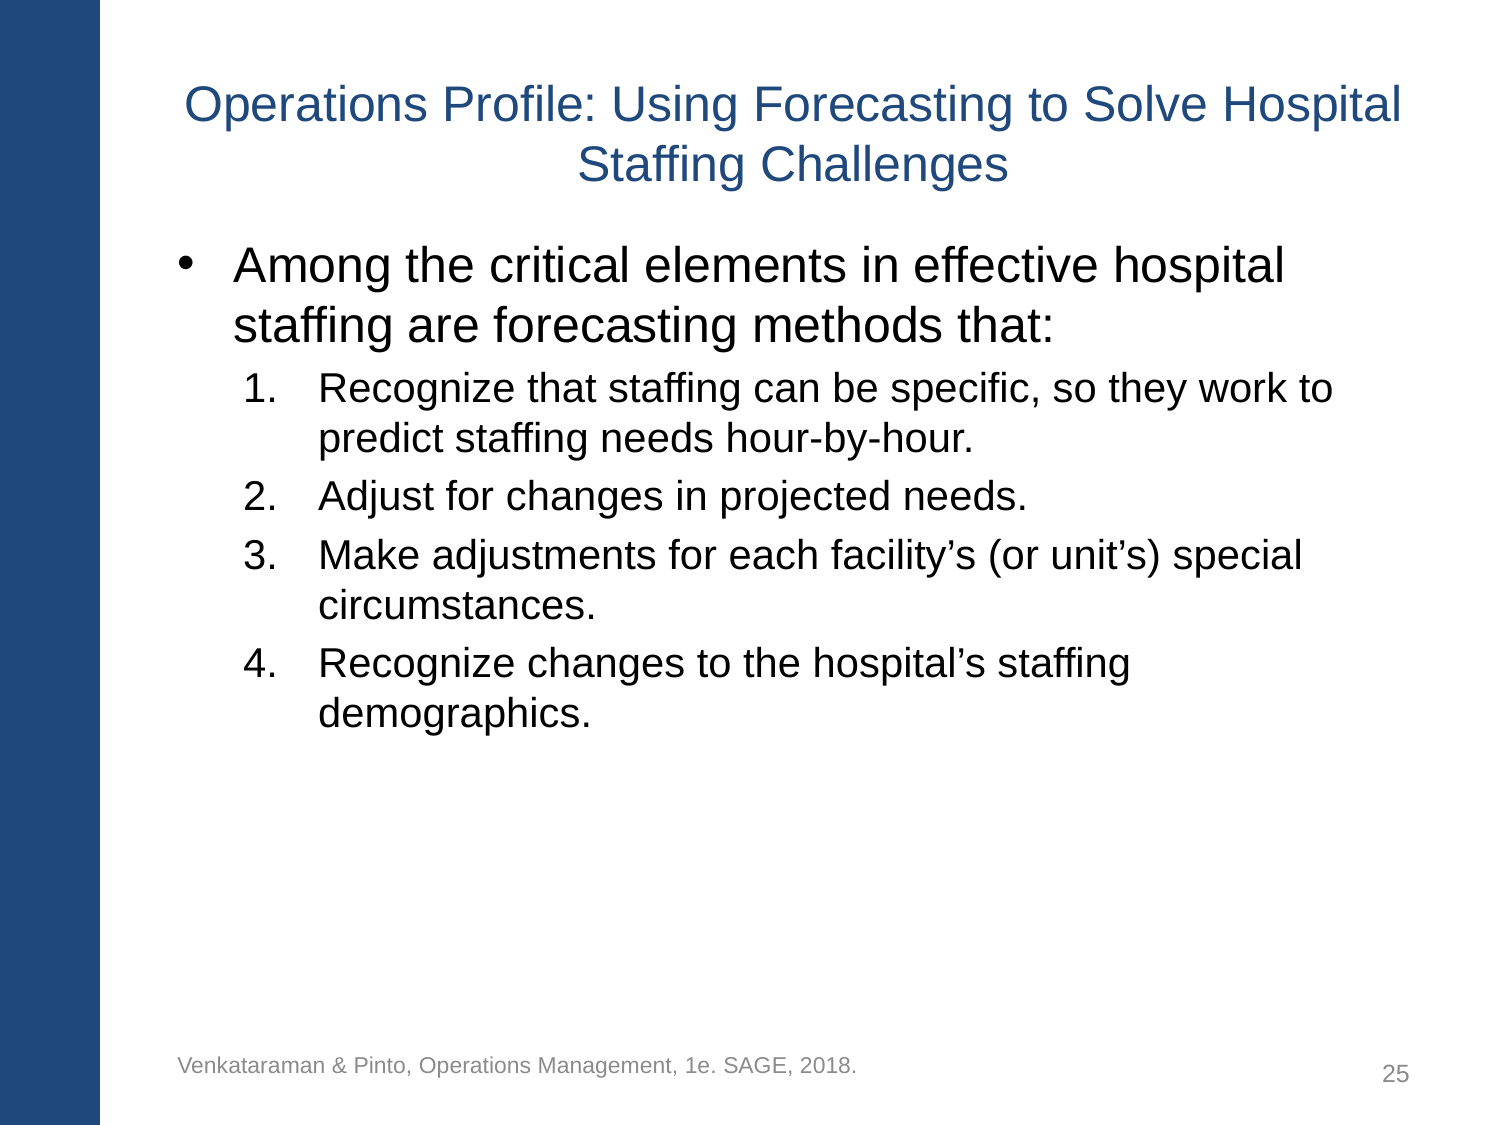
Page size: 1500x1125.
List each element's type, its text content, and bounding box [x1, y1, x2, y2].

footer Venkataraman & Pinto, Operations Management, 1e. SAGE, 2018. [162, 1042, 1313, 1103]
list Among the critical elements in effective hospital staffing are forecasting methods that: Recognize that staffing can be specific, so they work to predict staffing needs hour-by-hour. Adjust for changes in projected needs. Make adjustments for each facility’s (or unit’s) special circumstances. Recognize changes to the hospital’s staffing demographics. [162, 224, 1425, 1025]
title Operations Profile: Using Forecasting to Solve Hospital Staffing Challenges [162, 37, 1425, 224]
slide_number 25 [1350, 1042, 1425, 1103]
